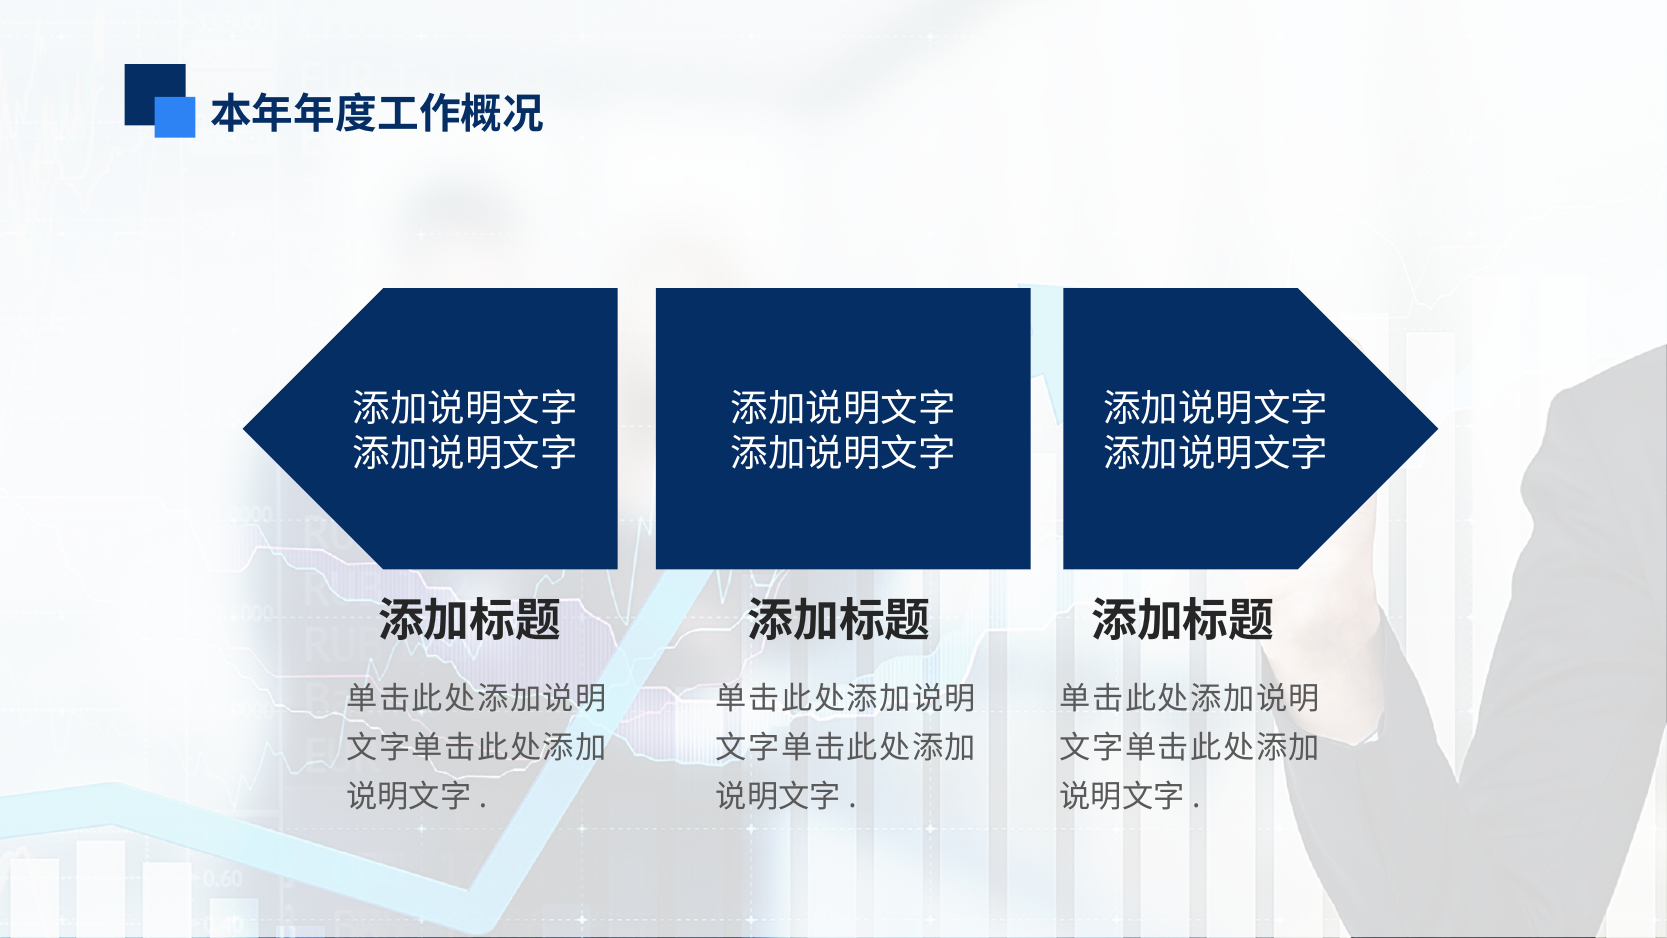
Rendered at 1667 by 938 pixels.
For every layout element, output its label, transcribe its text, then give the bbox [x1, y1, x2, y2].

text_box 添加说明文字 添加说明文字 [240, 286, 620, 572]
text_box 添加说明文字 添加说明文字 [1061, 286, 1441, 572]
text_box [123, 62, 188, 127]
text_box 添加标题 [1075, 582, 1305, 654]
text_box 添加标题 [731, 582, 961, 654]
text_box 添加说明文字 添加说明文字 [654, 286, 1033, 571]
text_box [153, 95, 197, 140]
text_box 单击此处添加说明文字单击此处添加说明文字. [699, 659, 993, 822]
text_box 本年年度工作概况 [195, 78, 574, 144]
text_box 单击此处添加说明文字单击此处添加说明文字. [330, 659, 624, 822]
text_box 添加标题 [362, 582, 592, 654]
text_box 单击此处添加说明文字单击此处添加说明文字. [1043, 659, 1337, 822]
